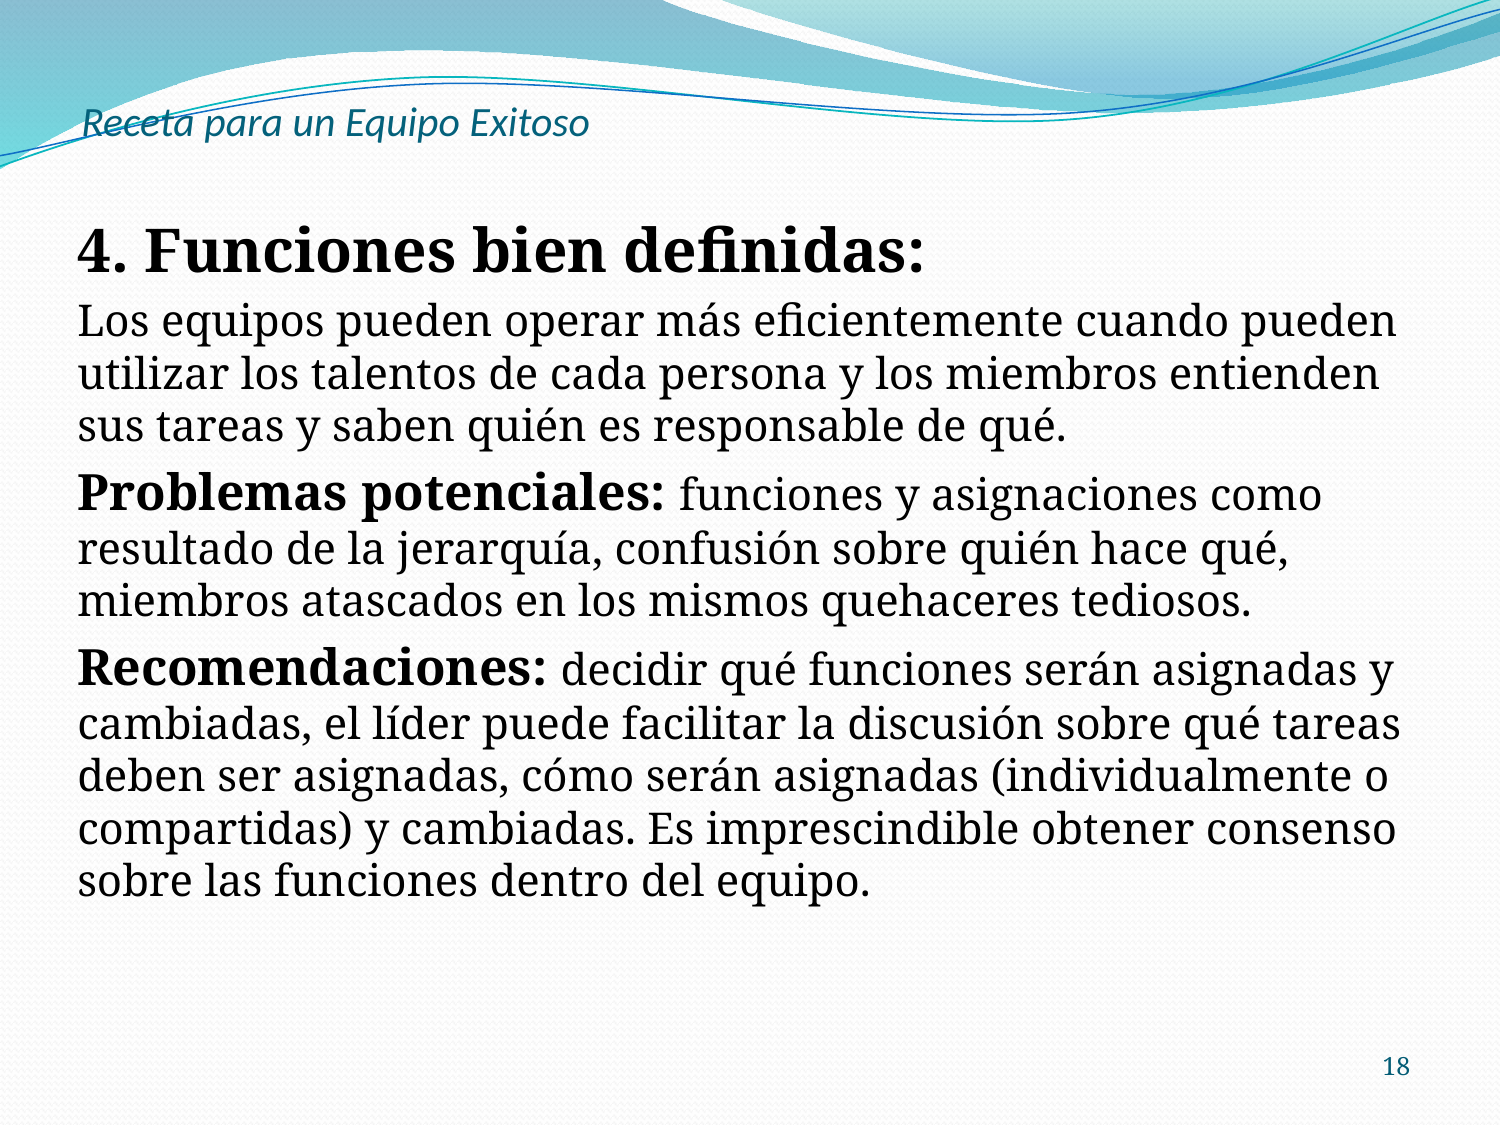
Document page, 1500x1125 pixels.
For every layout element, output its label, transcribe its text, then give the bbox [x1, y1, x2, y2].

slide_number 18 [1050, 1042, 1426, 1103]
list 4. Funciones bien definidas: Los equipos pueden operar más eficientemente cuando pueden utilizar los talentos de cada persona y los miembros entienden sus tareas y saben quién es responsable de qué. Problemas potenciales: funciones y asignaciones como resultado de la jerarquía, confusión sobre quién hace qué, miembros atascados en los mismos quehaceres tediosos. Recomendaciones: decidir qué funciones serán asignadas y cambiadas, el líder puede facilitar la discusión sobre qué tareas deben ser asignadas, cómo serán asignadas (individualmente o compartidas) y cambiadas. Es imprescindible obtener consenso sobre las funciones dentro del equipo. [0, 187, 1419, 985]
title Receta para un Equipo Exitoso [0, 34, 1451, 153]
